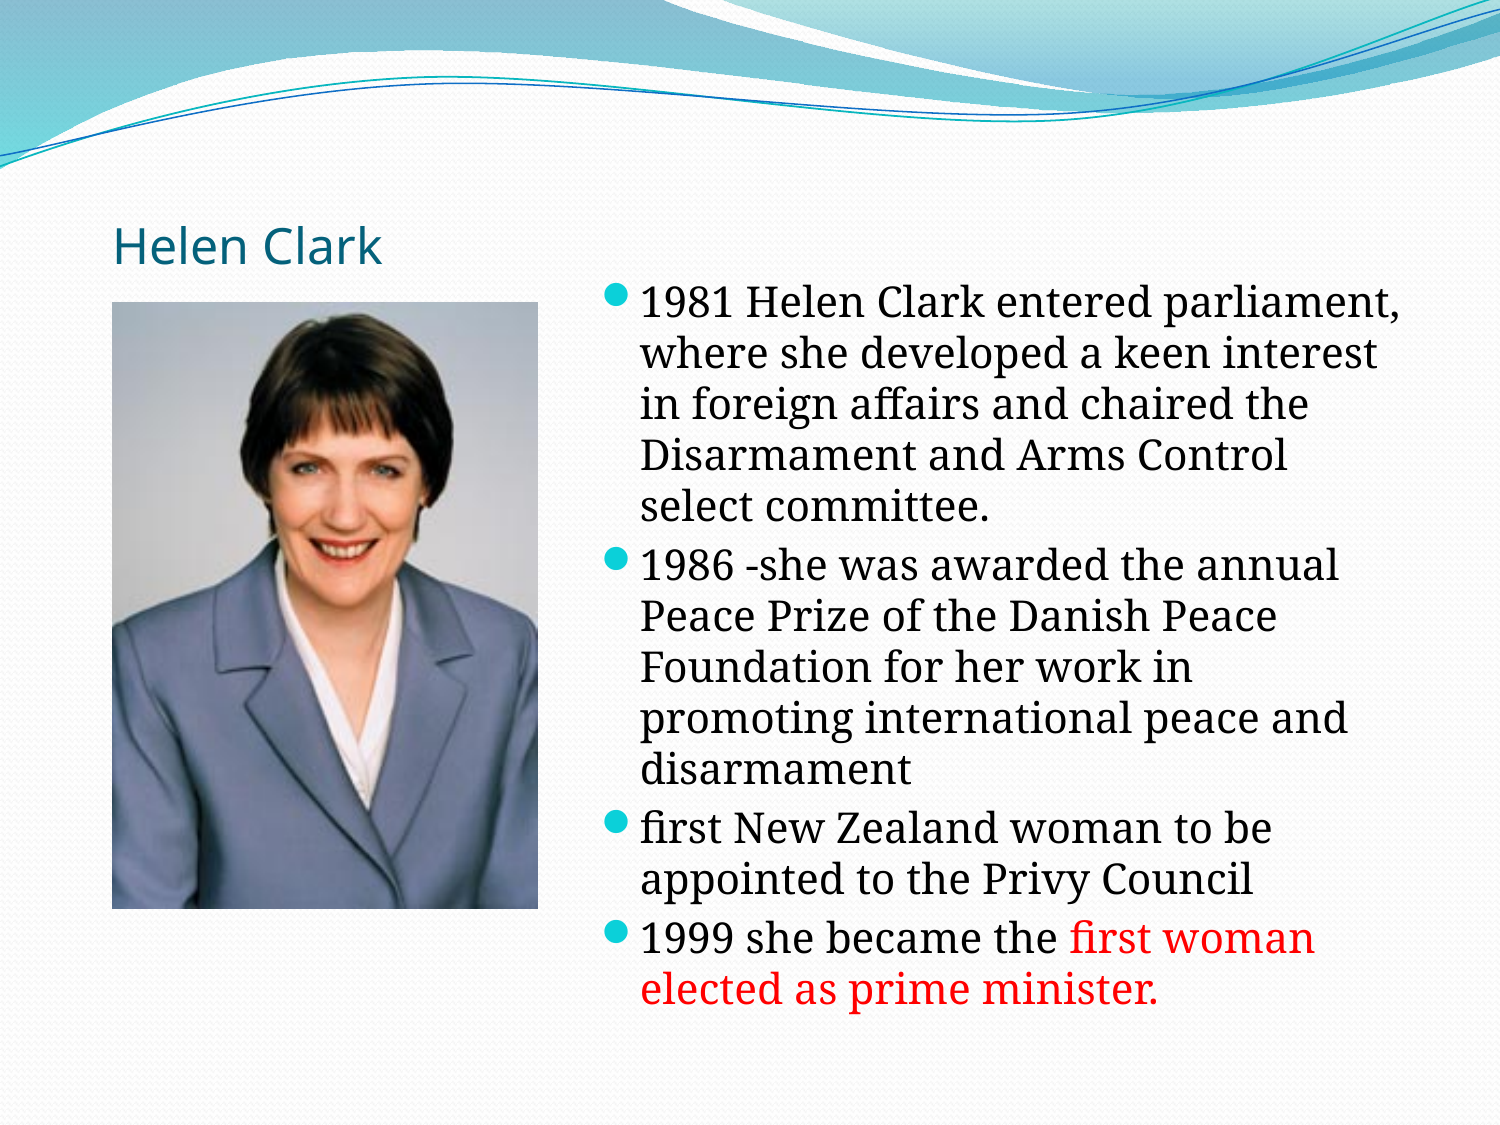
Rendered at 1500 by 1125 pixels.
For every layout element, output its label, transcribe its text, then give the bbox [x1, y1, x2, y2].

title Helen Clark [112, 84, 563, 275]
list 1981 Helen Clark entered parliament, where she developed a keen interest in foreign affairs and chaired the Disarmament and Arms Control select committee. 1986 -she was awarded the annual Peace Prize of the Danish Peace Foundation for her work in promoting international peace and disarmament first New Zealand woman to be appointed to the Privy Council 1999 she became the first woman elected as prime minister. [586, 275, 1425, 1025]
picture [111, 302, 538, 909]
